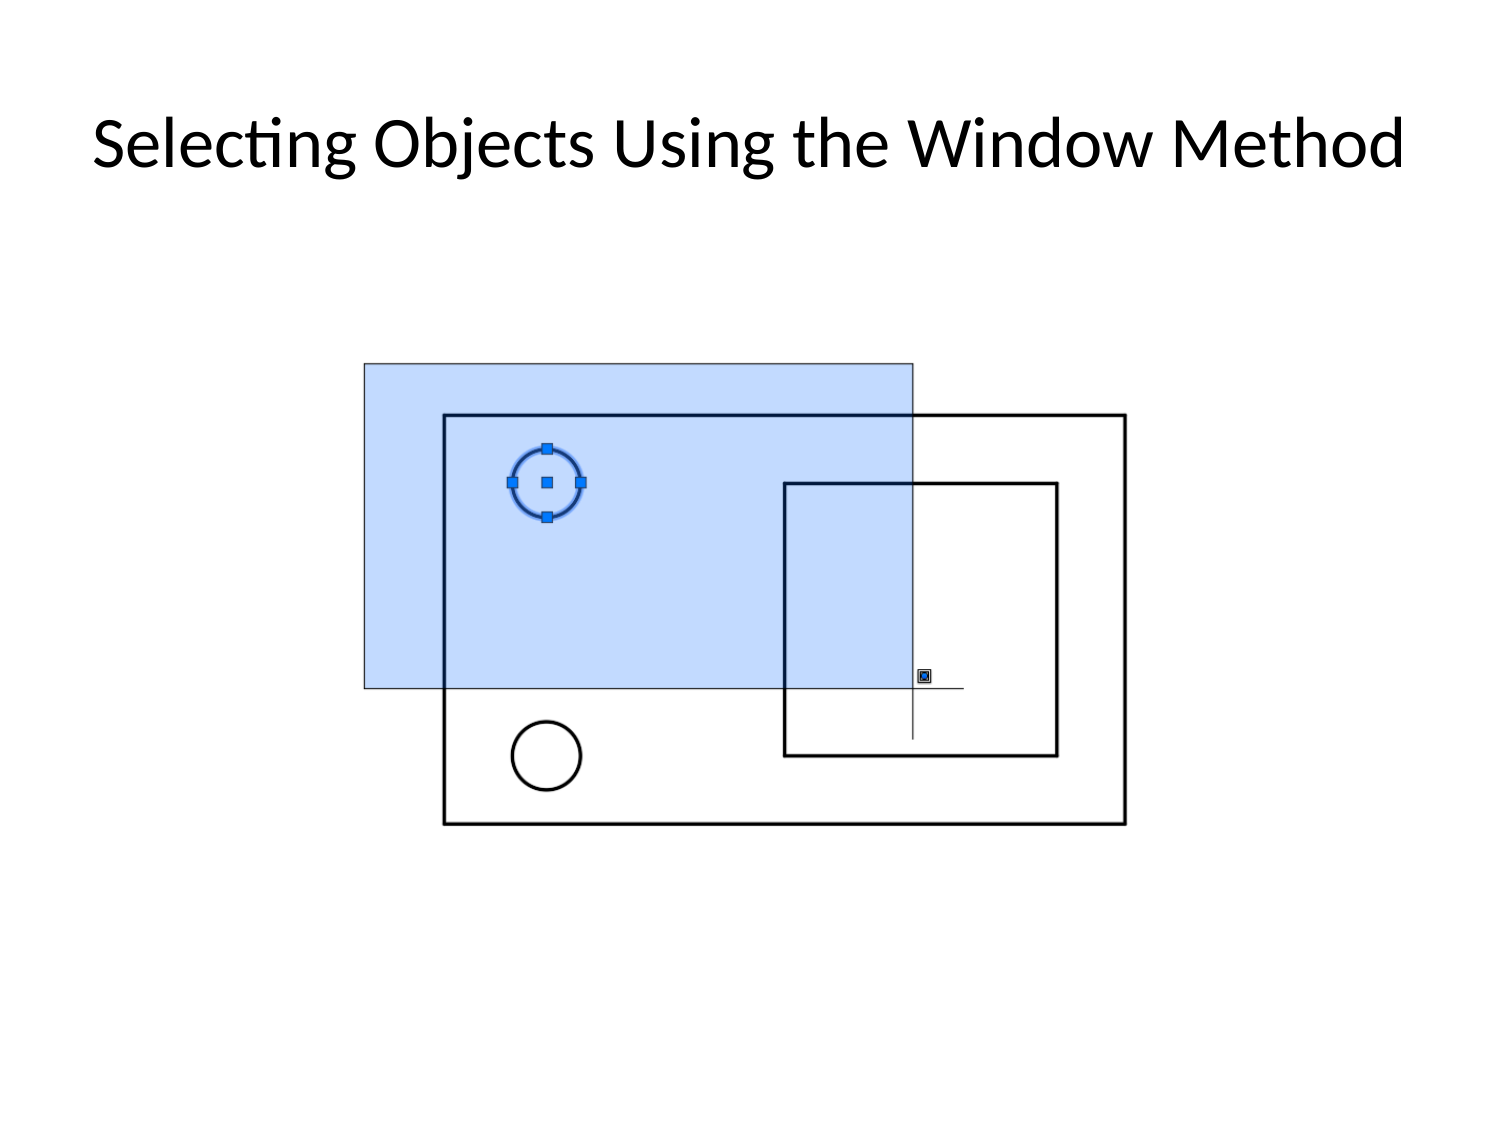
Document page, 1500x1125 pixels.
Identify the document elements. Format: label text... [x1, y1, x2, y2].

picture [325, 337, 1175, 850]
title Selecting Objects Using the Window Method [75, 45, 1425, 233]
